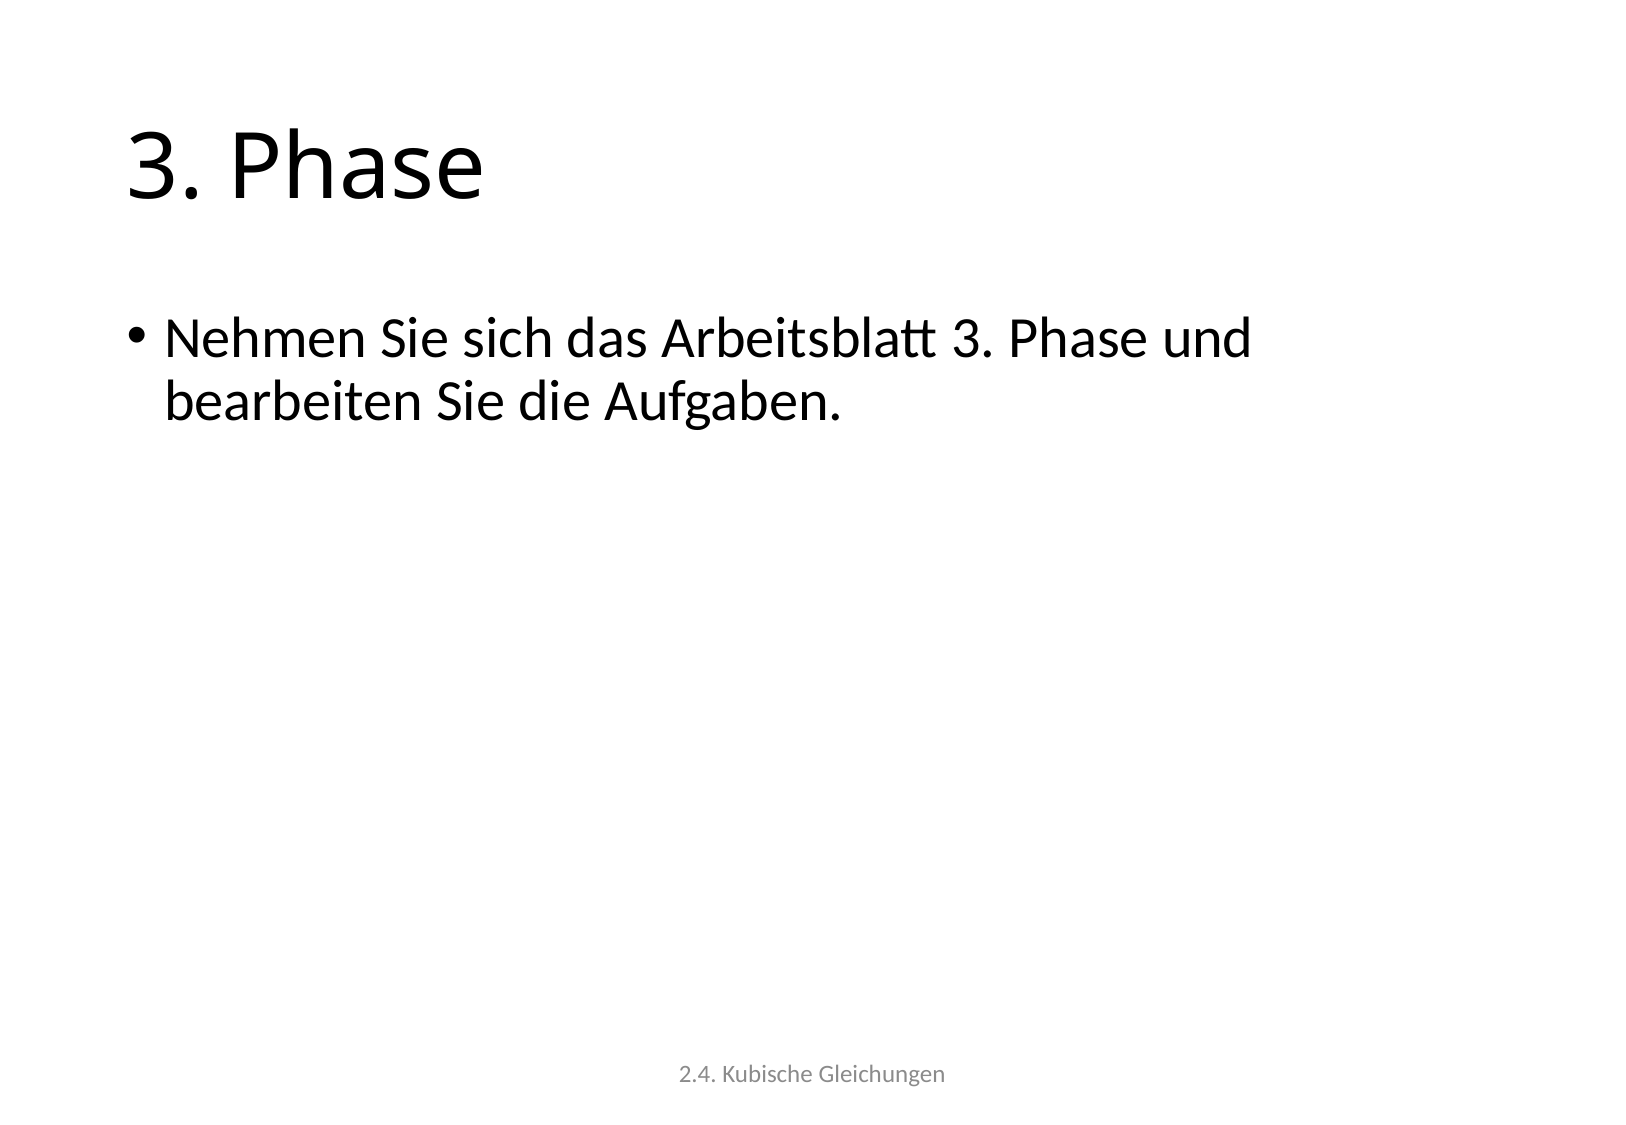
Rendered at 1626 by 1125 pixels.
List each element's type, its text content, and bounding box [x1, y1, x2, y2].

title 3. Phase [111, 59, 1514, 278]
footer 2.4. Kubische Gleichungen [538, 1042, 1087, 1103]
list Nehmen Sie sich das Arbeitsblatt 3. Phase und bearbeiten Sie die Aufgaben. [111, 299, 1514, 1014]
